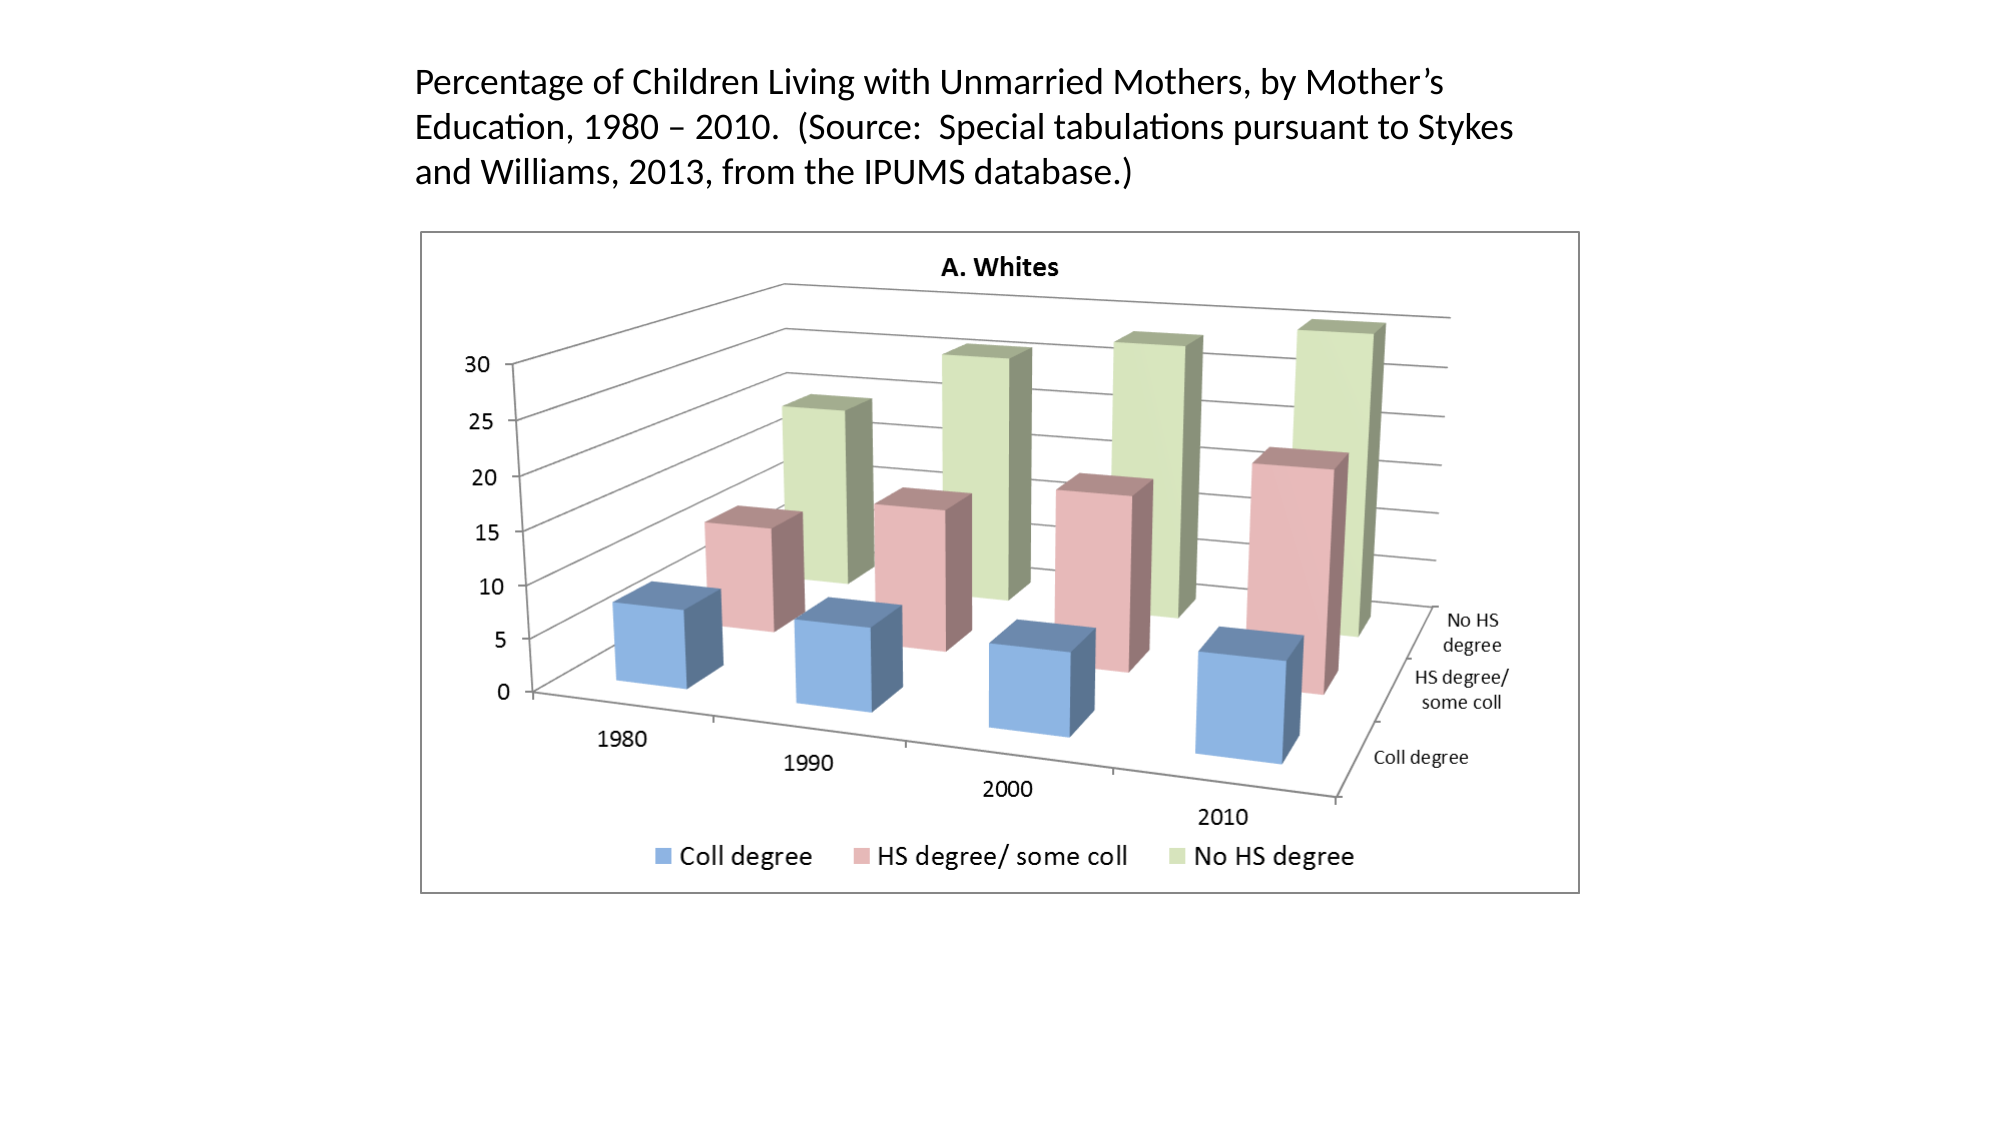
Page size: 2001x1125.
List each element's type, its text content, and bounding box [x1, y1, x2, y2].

text_box Percentage of Children Living with Unmarried Mothers, by Mother’s Education, 1980 – 2010. (Source: Special tabulations pursuant to Stykes and Williams, 2013, from the IPUMS database.) [399, 49, 1563, 200]
picture [420, 231, 1580, 894]
